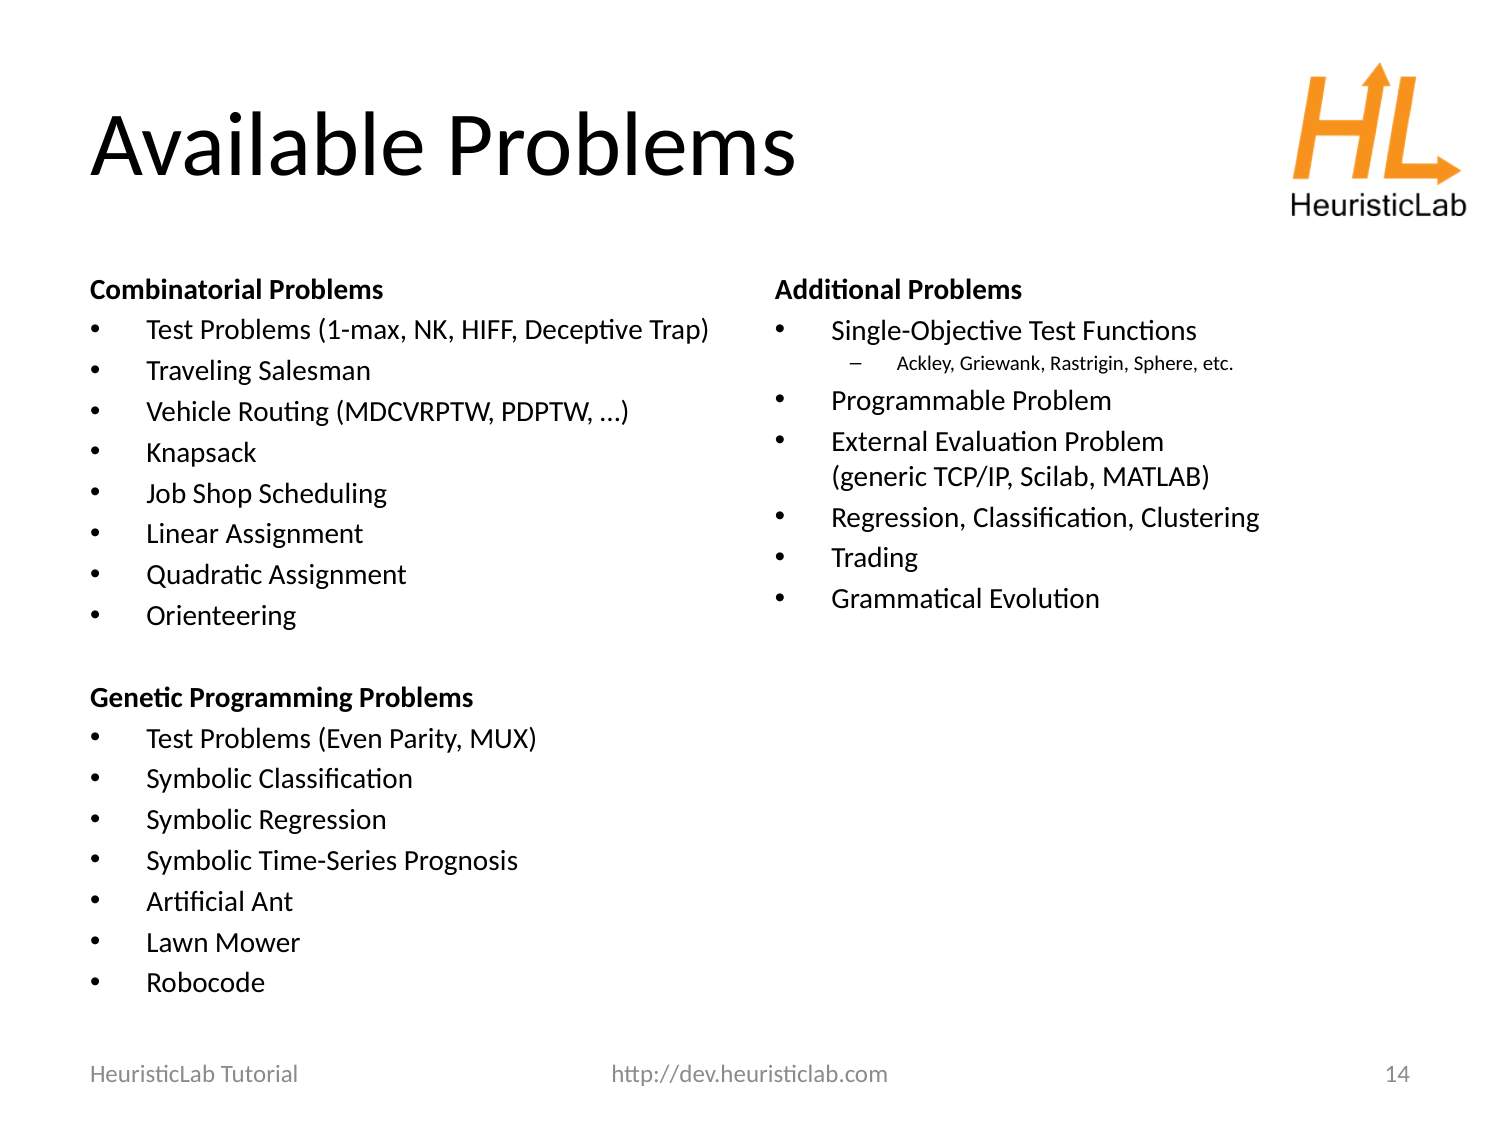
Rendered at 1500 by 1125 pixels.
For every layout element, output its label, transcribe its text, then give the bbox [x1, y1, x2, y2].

footer http://dev.heuristiclab.com [512, 1042, 988, 1103]
title Available Problems [75, 45, 1282, 233]
slide_number 14 [1074, 1042, 1425, 1103]
list Combinatorial Problems Test Problems (1-max, NK, HIFF, Deceptive Trap) Traveling Salesman Vehicle Routing (MDCVRPTW, PDPTW, …) Knapsack Job Shop Scheduling Linear Assignment Quadratic Assignment Orienteering Genetic Programming Problems Test Problems (Even Parity, MUX) Symbolic Classification Symbolic Regression Symbolic Time-Series Prognosis Artificial Ant Lawn Mower Robocode [75, 262, 738, 1005]
picture [1281, 27, 1474, 244]
slide_number HeuristicLab Tutorial [75, 1042, 425, 1103]
list Additional Problems Single-Objective Test Functions Ackley, Griewank, Rastrigin, Sphere, etc. Programmable Problem External Evaluation Problem (generic TCP/IP, Scilab, MATLAB) Regression, Classification, Clustering Trading Grammatical Evolution [759, 262, 1423, 1005]
